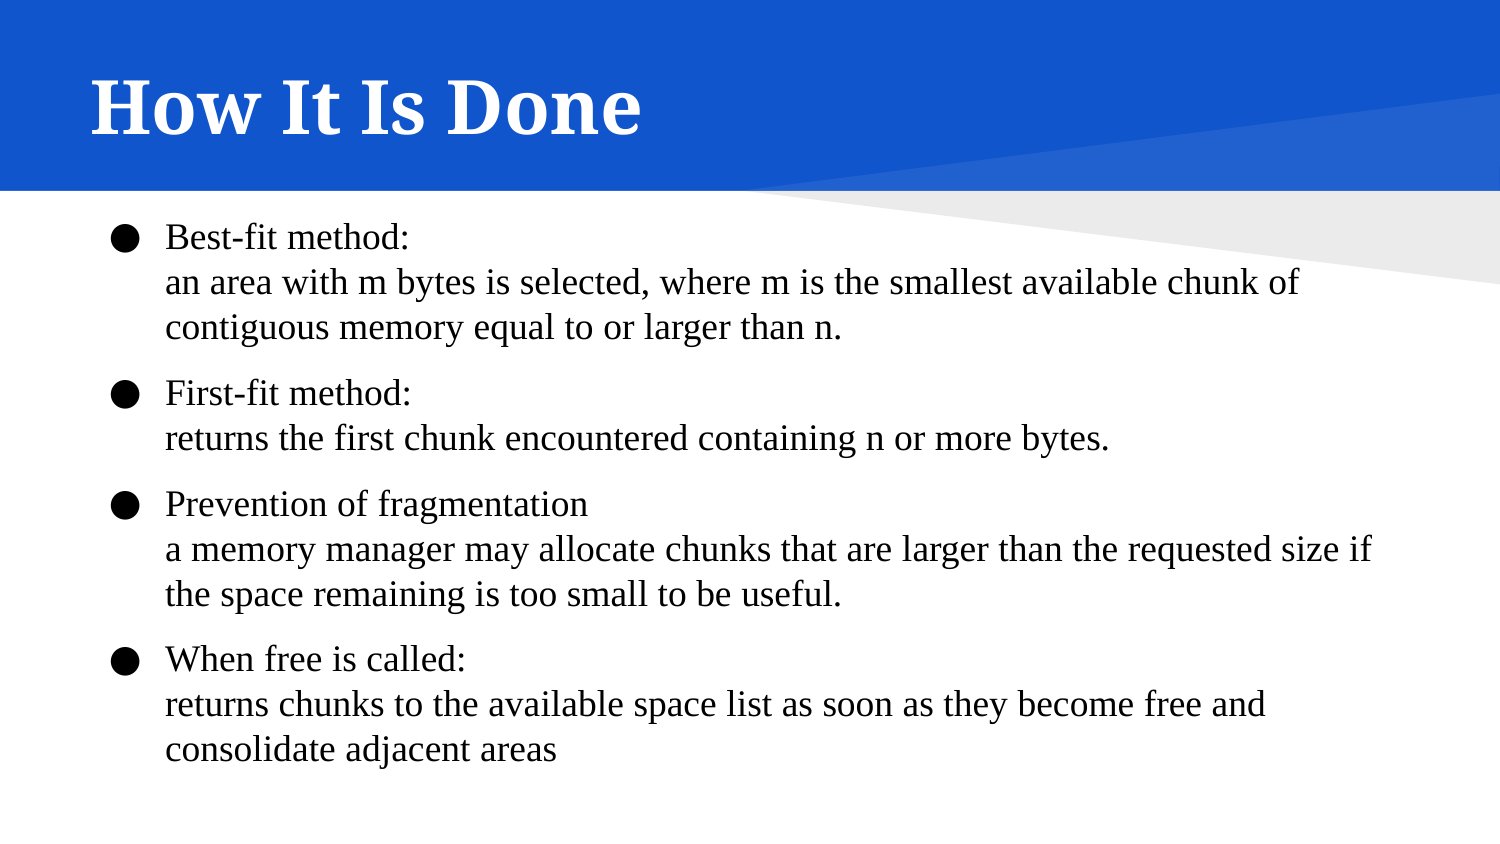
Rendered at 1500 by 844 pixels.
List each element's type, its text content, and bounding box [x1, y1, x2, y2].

title How It Is Done [75, 33, 1425, 175]
list Best-fit method: an area with m bytes is selected, where m is the smallest available chunk of contiguous memory equal to or larger than n. First-fit method: returns the first chunk encountered containing n or more bytes. Prevention of fragmentation a memory manager may allocate chunks that are larger than the requested size if the space remaining is too small to be useful. When free is called: returns chunks to the available space list as soon as they become free and consolidate adjacent areas [75, 196, 1425, 808]
